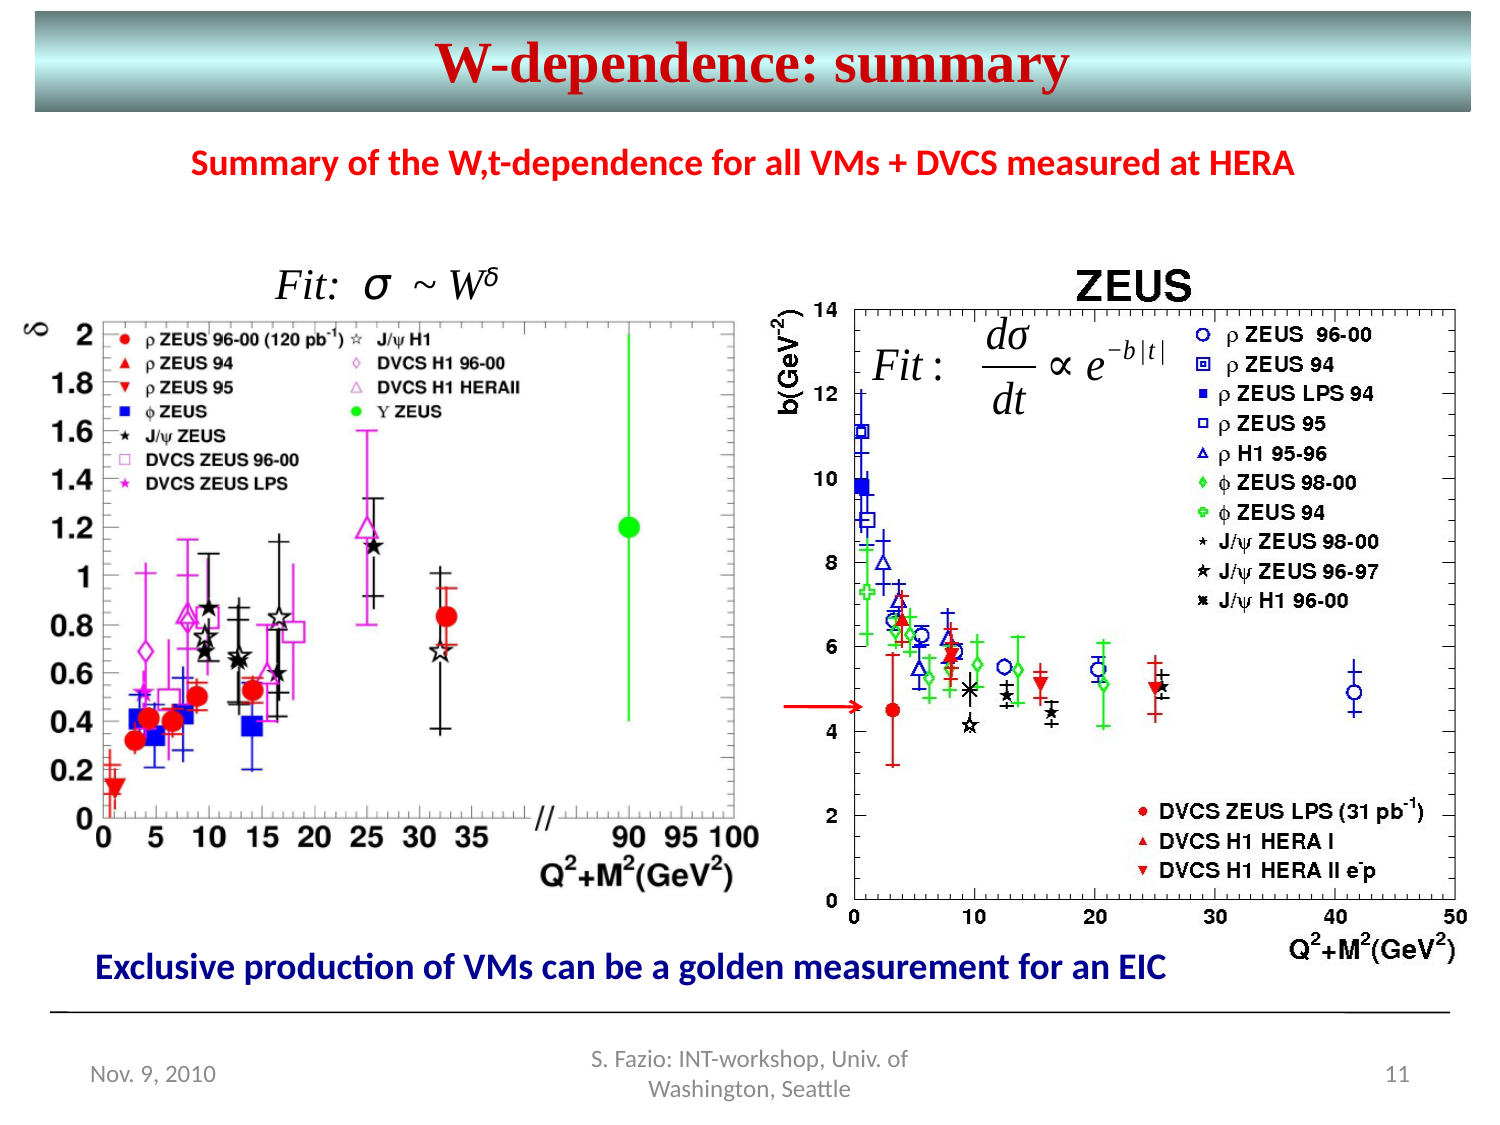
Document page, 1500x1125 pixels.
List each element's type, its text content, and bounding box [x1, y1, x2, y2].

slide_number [75, 1042, 425, 1103]
footer S. Fazio: INT-workshop, Univ. of Washington, Seattle [512, 1042, 988, 1103]
text_box W-dependence: summary [34, 11, 1471, 112]
slide_number 11 [1074, 1042, 1425, 1103]
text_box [762, 252, 1489, 966]
text_box Summary of the W,t-dependence for all VMs + DVCS measured at HERA [175, 130, 1313, 192]
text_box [8, 250, 761, 909]
text_box Exclusive production of VMs can be a golden measurement for an EIC [80, 934, 1183, 995]
